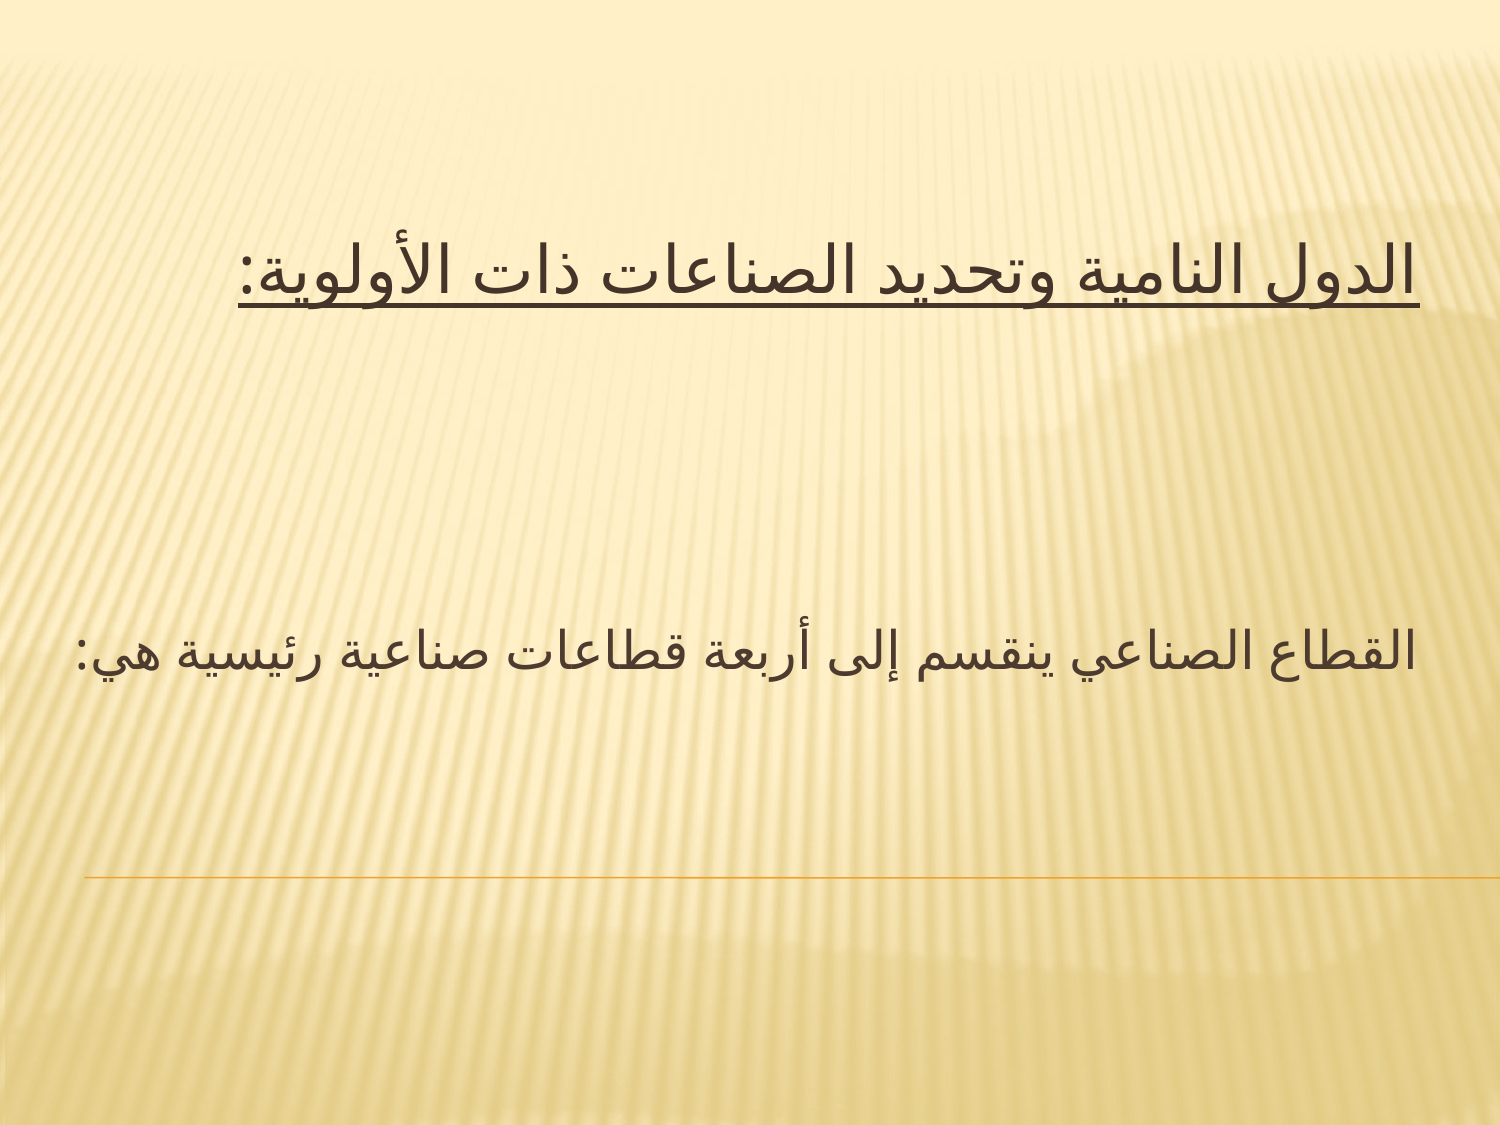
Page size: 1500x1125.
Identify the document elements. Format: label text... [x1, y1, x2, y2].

title القطاع الصناعي ينقسم إلى أربعة قطاعات صناعية رئيسية هي: [46, 609, 1435, 810]
subtitle الدول النامية وتحديد الصناعات ذات الأولوية: [46, 234, 1435, 385]
